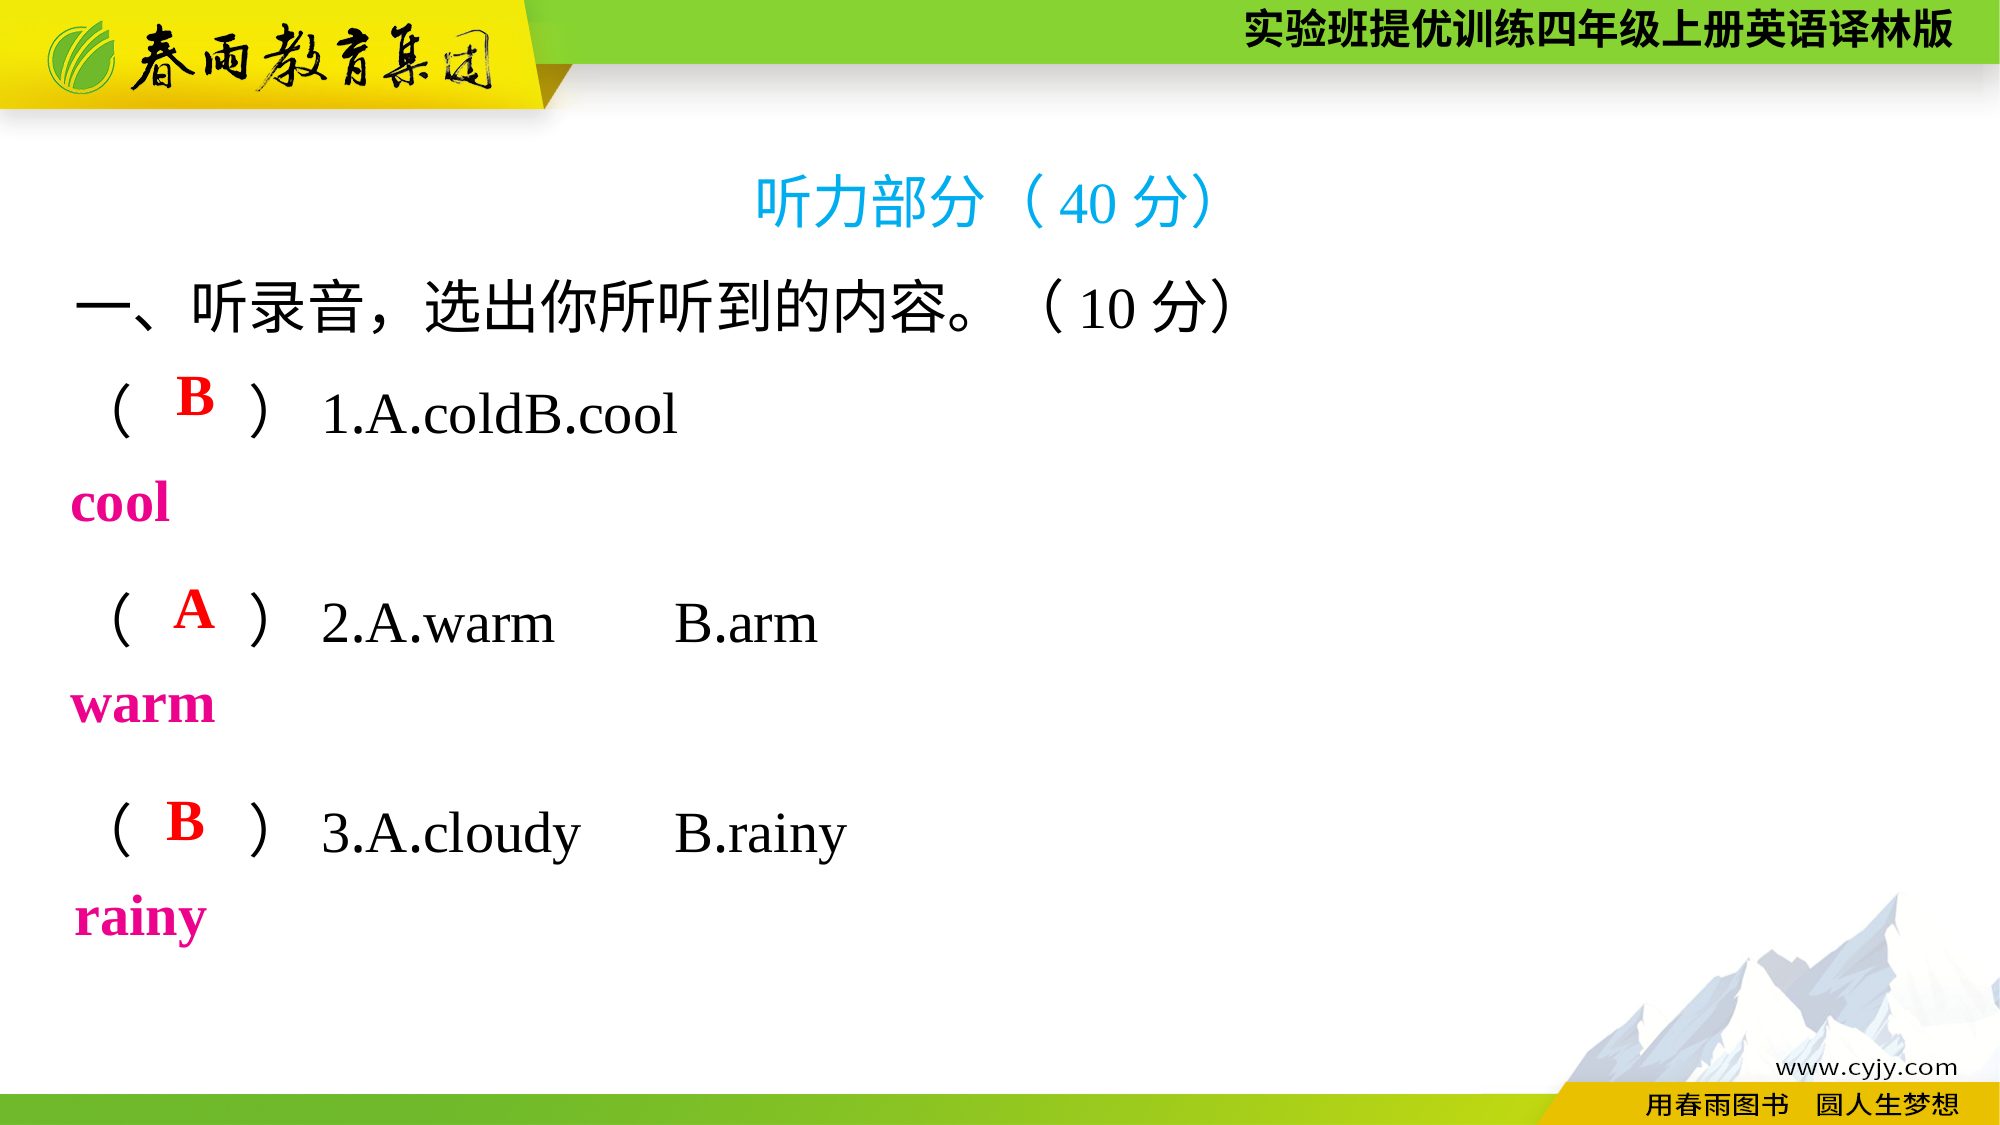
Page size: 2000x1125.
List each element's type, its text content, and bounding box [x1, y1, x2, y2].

text_box A [158, 562, 231, 648]
text_box cool [55, 456, 186, 541]
text_box B [161, 349, 231, 435]
text_box B [152, 775, 221, 860]
text_box rainy [59, 869, 223, 955]
picture [0, 0, 2000, 1125]
text_box warm [55, 656, 232, 742]
list 听力部分（40分） 一、听录音，选出你所听到的内容。（10分） （ ）1.A.cold B.cool （ ）2.A.warm B.arm （ ）3.A.cloudy B.rainy [59, 122, 1944, 880]
